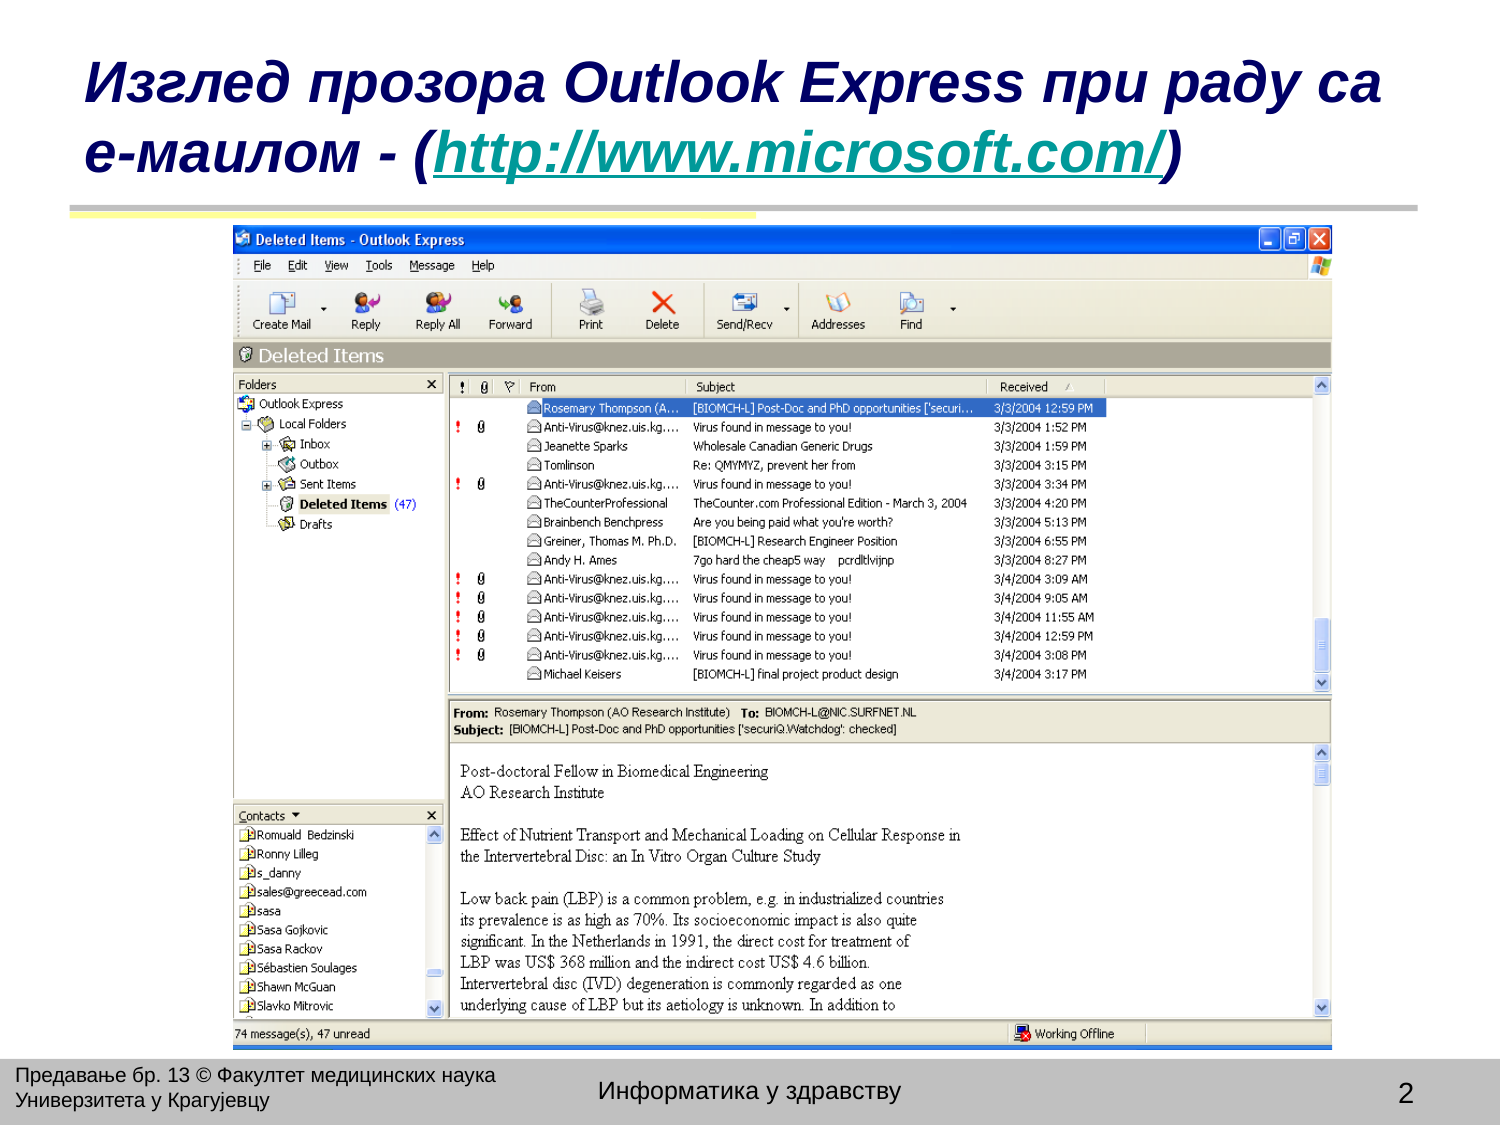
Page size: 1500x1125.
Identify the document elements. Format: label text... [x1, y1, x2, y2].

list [232, 225, 1333, 1051]
footer Информатика у здравству [512, 1066, 988, 1125]
title Изглед прозора Outlook Express при раду са е-маилом - (http://www.microsoft.com/) [69, 19, 1426, 208]
slide_number Предавање бр. 13 © Факултет медицинских наука Универзитета у Крагујевцу [0, 1053, 617, 1108]
slide_number 2 [1079, 1066, 1430, 1125]
